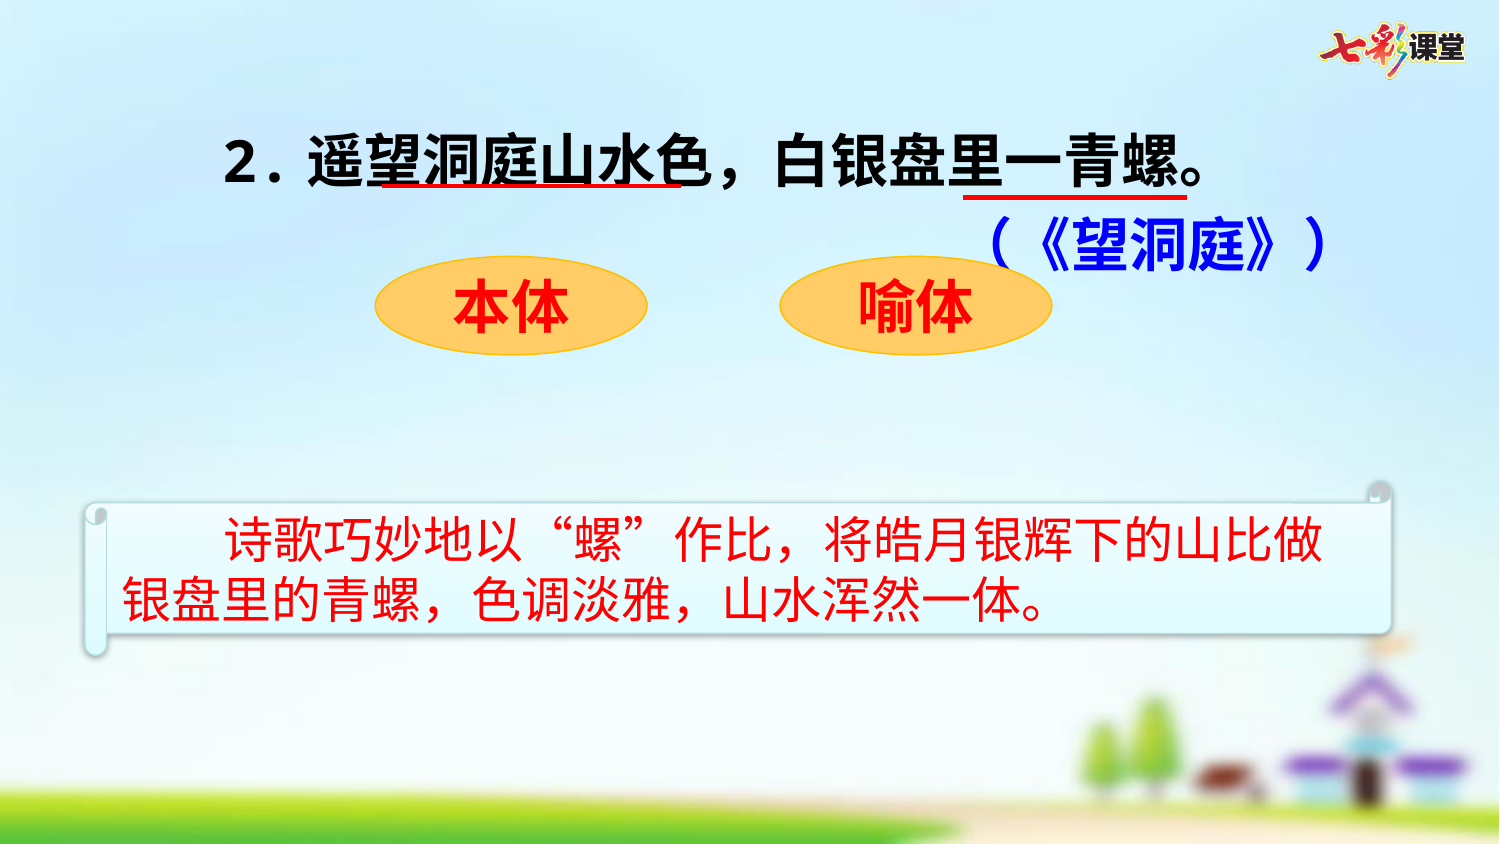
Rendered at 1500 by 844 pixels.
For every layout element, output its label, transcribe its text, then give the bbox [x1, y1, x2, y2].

text_box 本体 [373, 254, 650, 357]
text_box 诗歌巧妙地以“螺”作比，将皓月银辉下的山比做银盘里的青螺，色调淡雅，山水浑然一体。 [84, 480, 1393, 657]
text_box 2.遥望洞庭山水色，白银盘里一青螺。 （《望洞庭》） [67, 102, 1391, 286]
text_box 喻体 [778, 254, 1054, 357]
picture [0, 0, 1499, 844]
